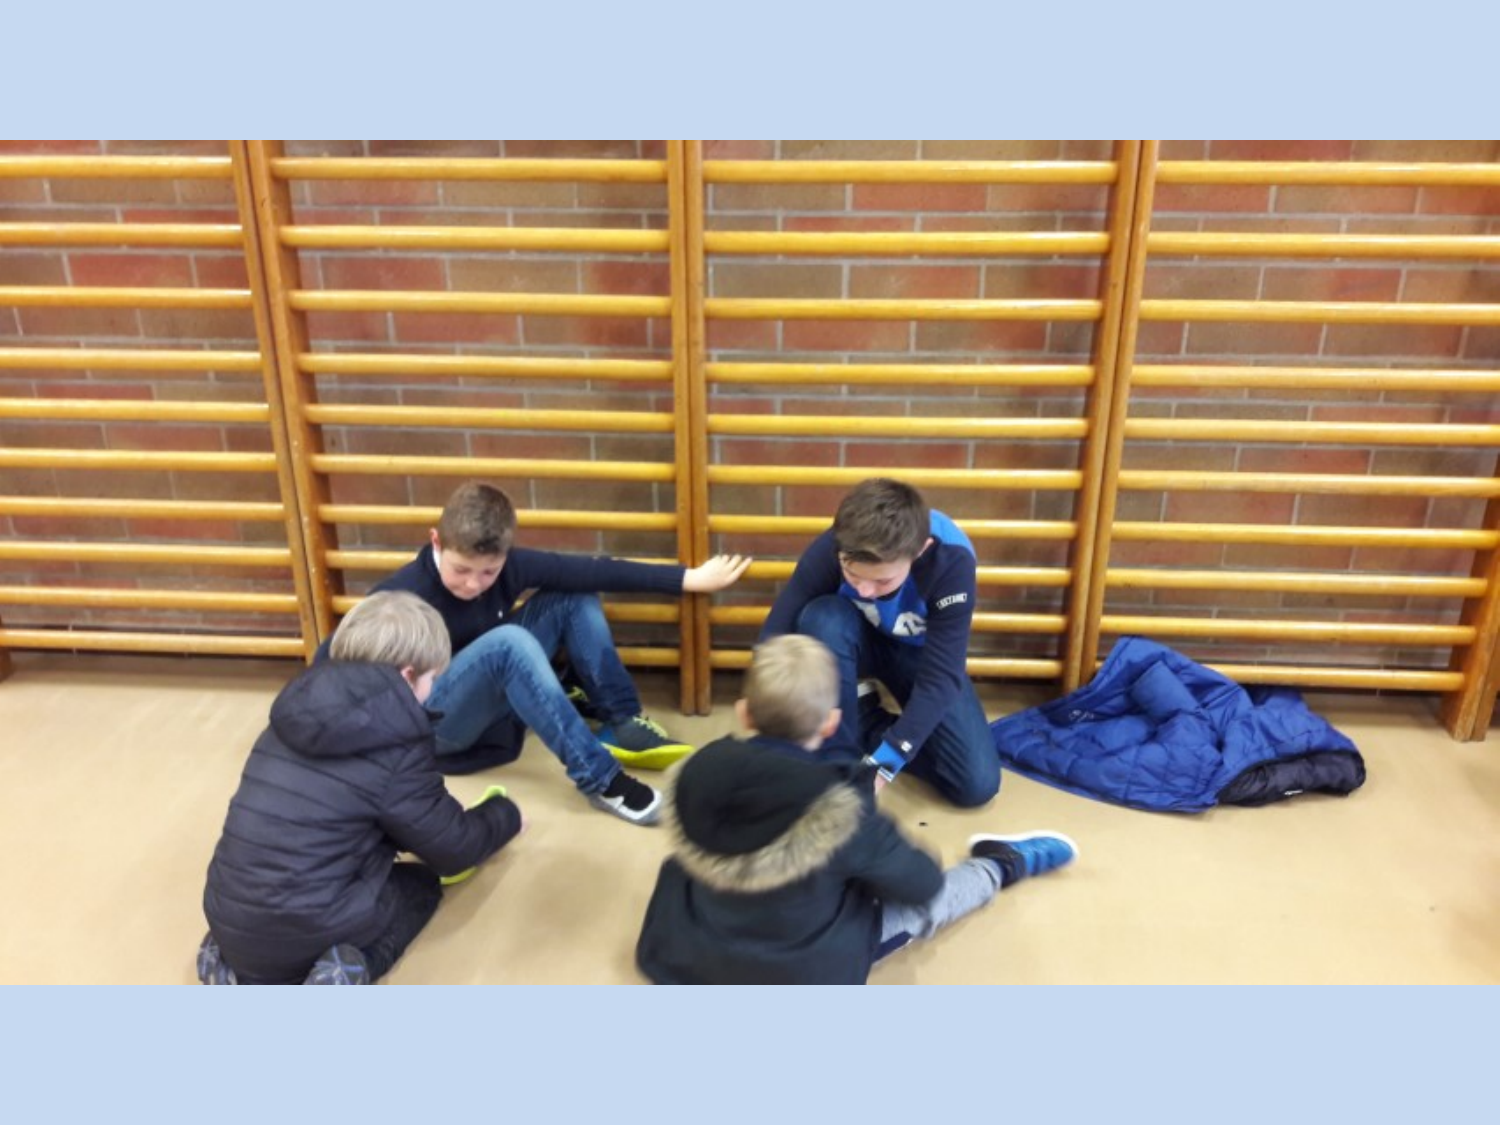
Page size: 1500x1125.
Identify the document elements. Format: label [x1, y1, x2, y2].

picture [0, 140, 1500, 985]
